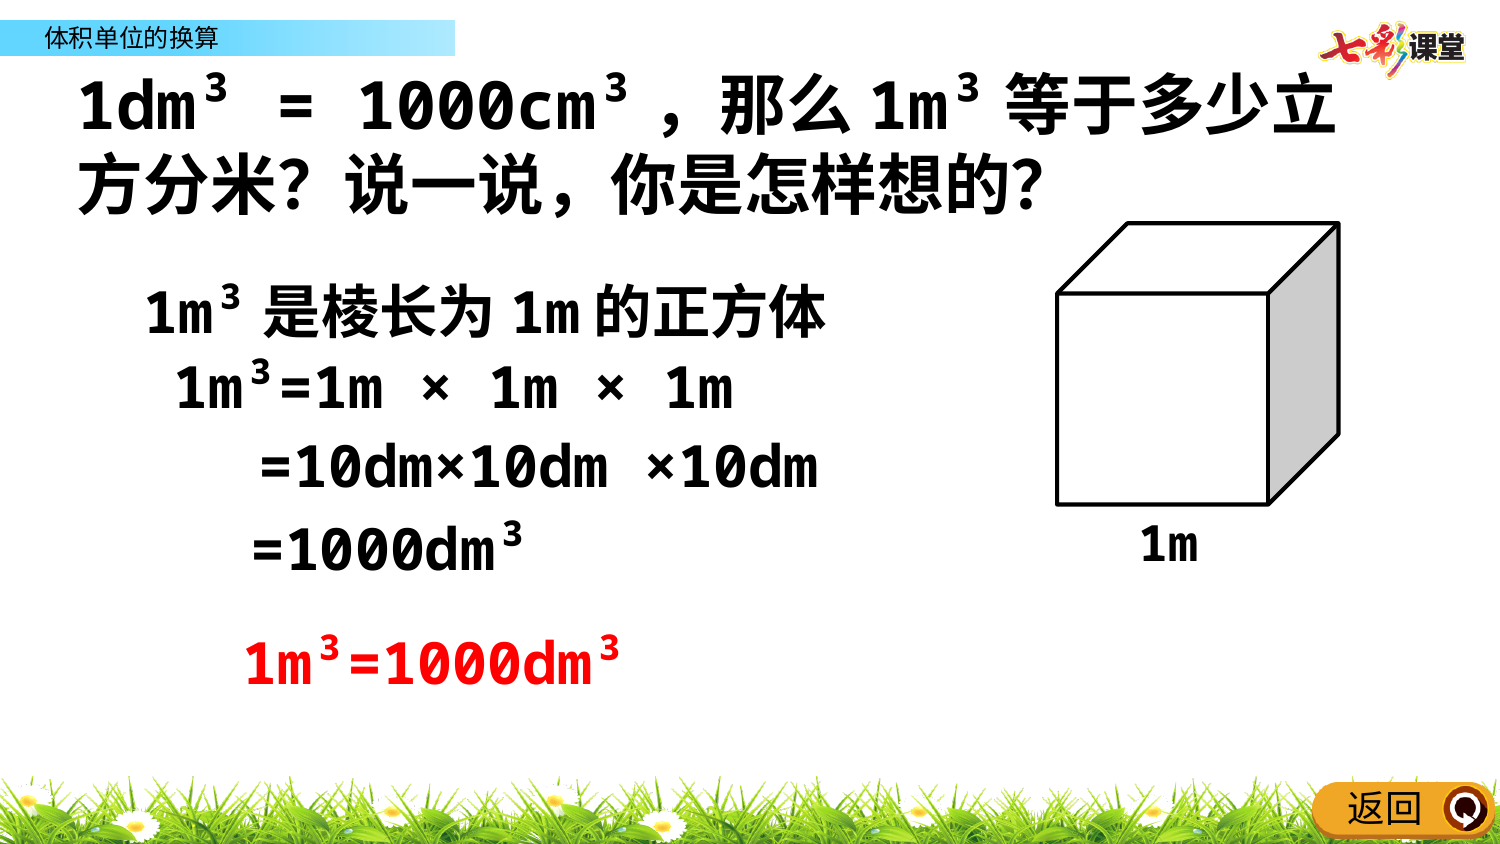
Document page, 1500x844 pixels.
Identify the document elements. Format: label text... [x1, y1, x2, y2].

text_box 1dm³ = 1000cm³，那么1m³等于多少立方分米？说一说，你是怎样想的？ [62, 55, 1412, 231]
text_box 1m [1123, 504, 1214, 580]
picture [0, 776, 1500, 844]
text_box 1m³=1m × 1m × 1m [158, 343, 749, 428]
text_box [1055, 221, 1341, 507]
text_box =10dm×10dm ×10dm [243, 421, 834, 507]
picture [1316, 20, 1468, 80]
text_box 1m³是棱长为1m的正方体 [129, 268, 842, 353]
text_box =1000dm³ [235, 504, 545, 590]
text_box 1m³=1000dm³ [227, 618, 642, 704]
